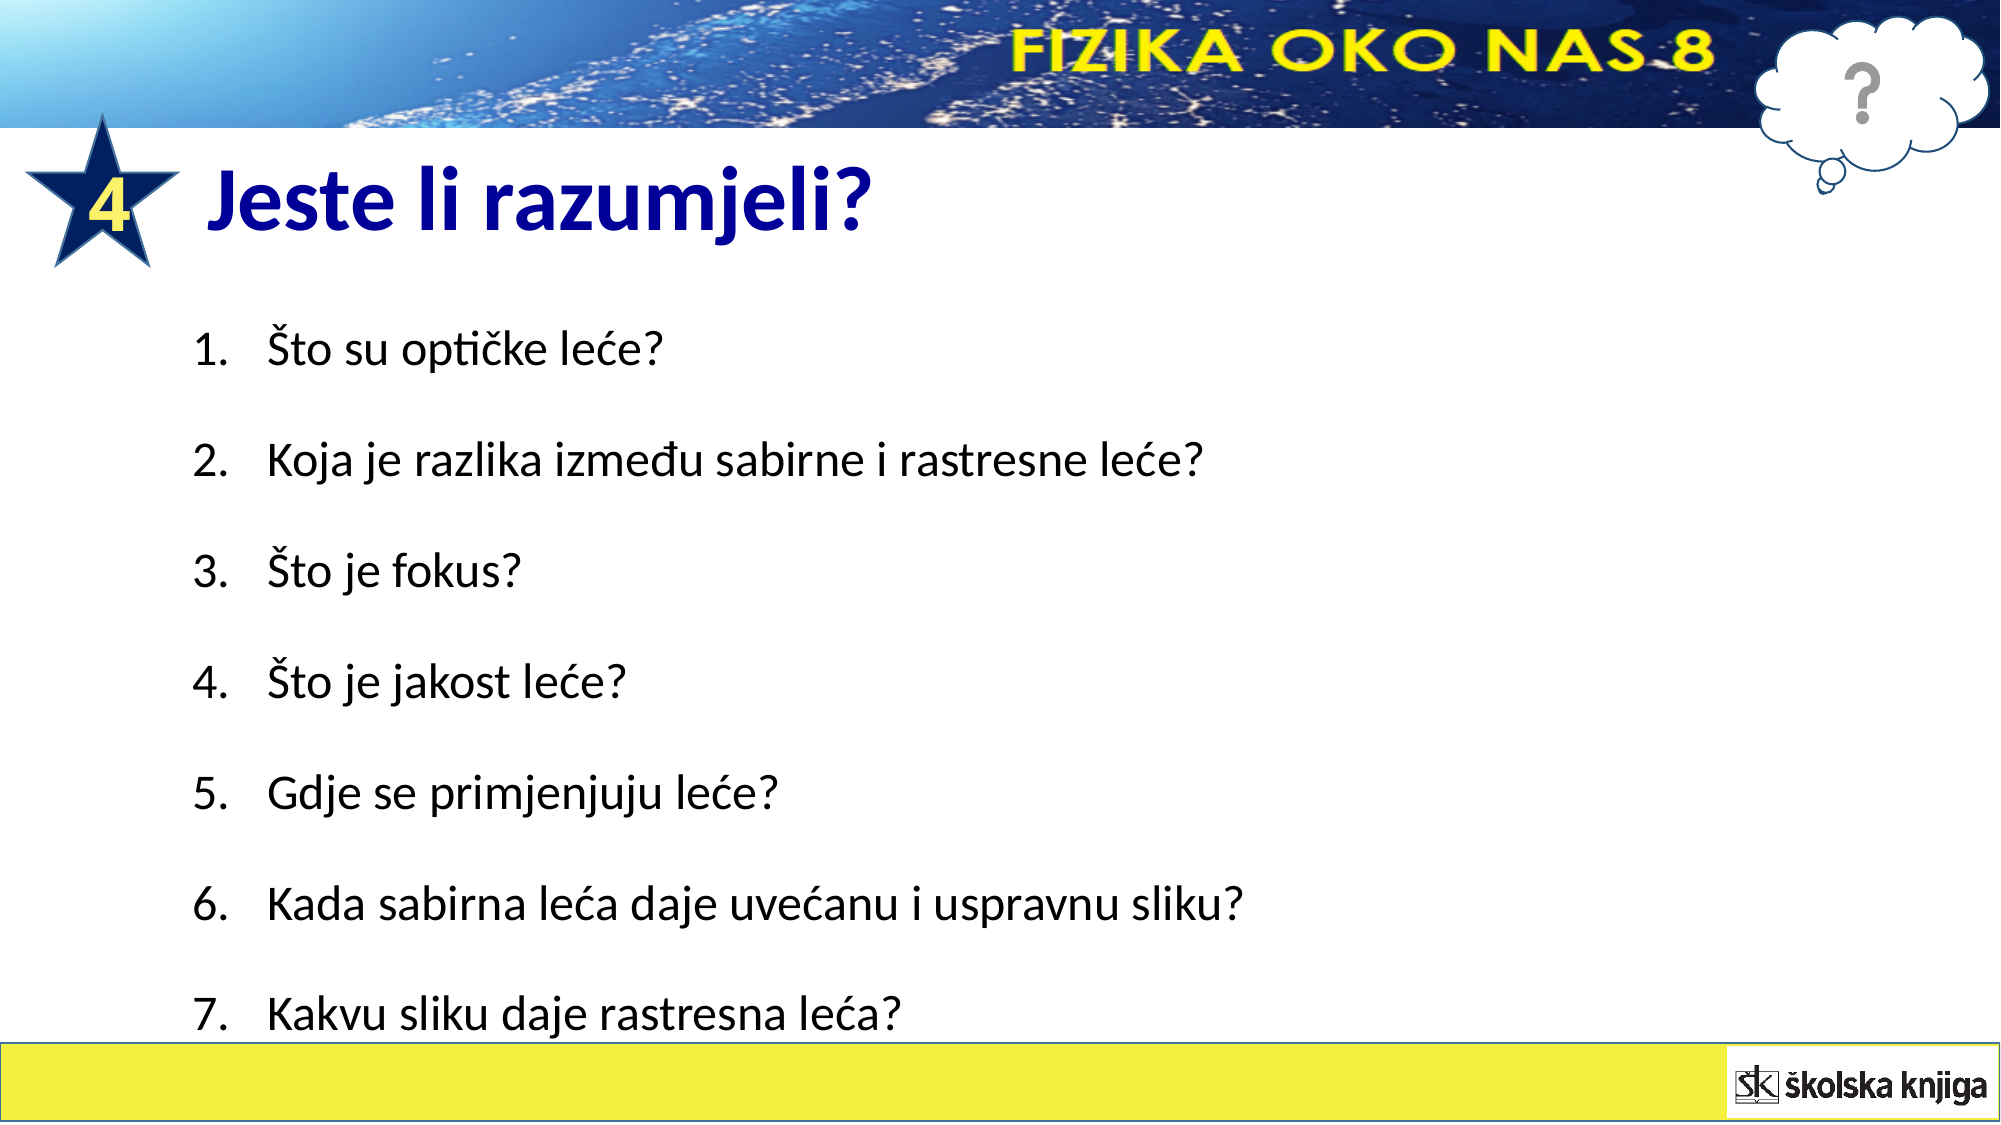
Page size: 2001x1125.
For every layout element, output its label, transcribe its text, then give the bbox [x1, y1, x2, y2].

text_box [1808, 50, 1917, 123]
list Što su optičke leće? Koja je razlika između sabirne i rastresne leće? Što je fokus? Što je jakost leće? Gdje se primjenjuju leće? Kada sabirna leća daje uvećanu i uspravnu sliku? Kakvu sliku daje rastresna leća? [177, 278, 1272, 1049]
text_box 4 [24, 111, 181, 269]
text_box [1753, 15, 1991, 123]
text_box Jeste li razumjeli? [192, 123, 2000, 279]
picture [1727, 1046, 1998, 1118]
picture [0, 0, 2000, 128]
